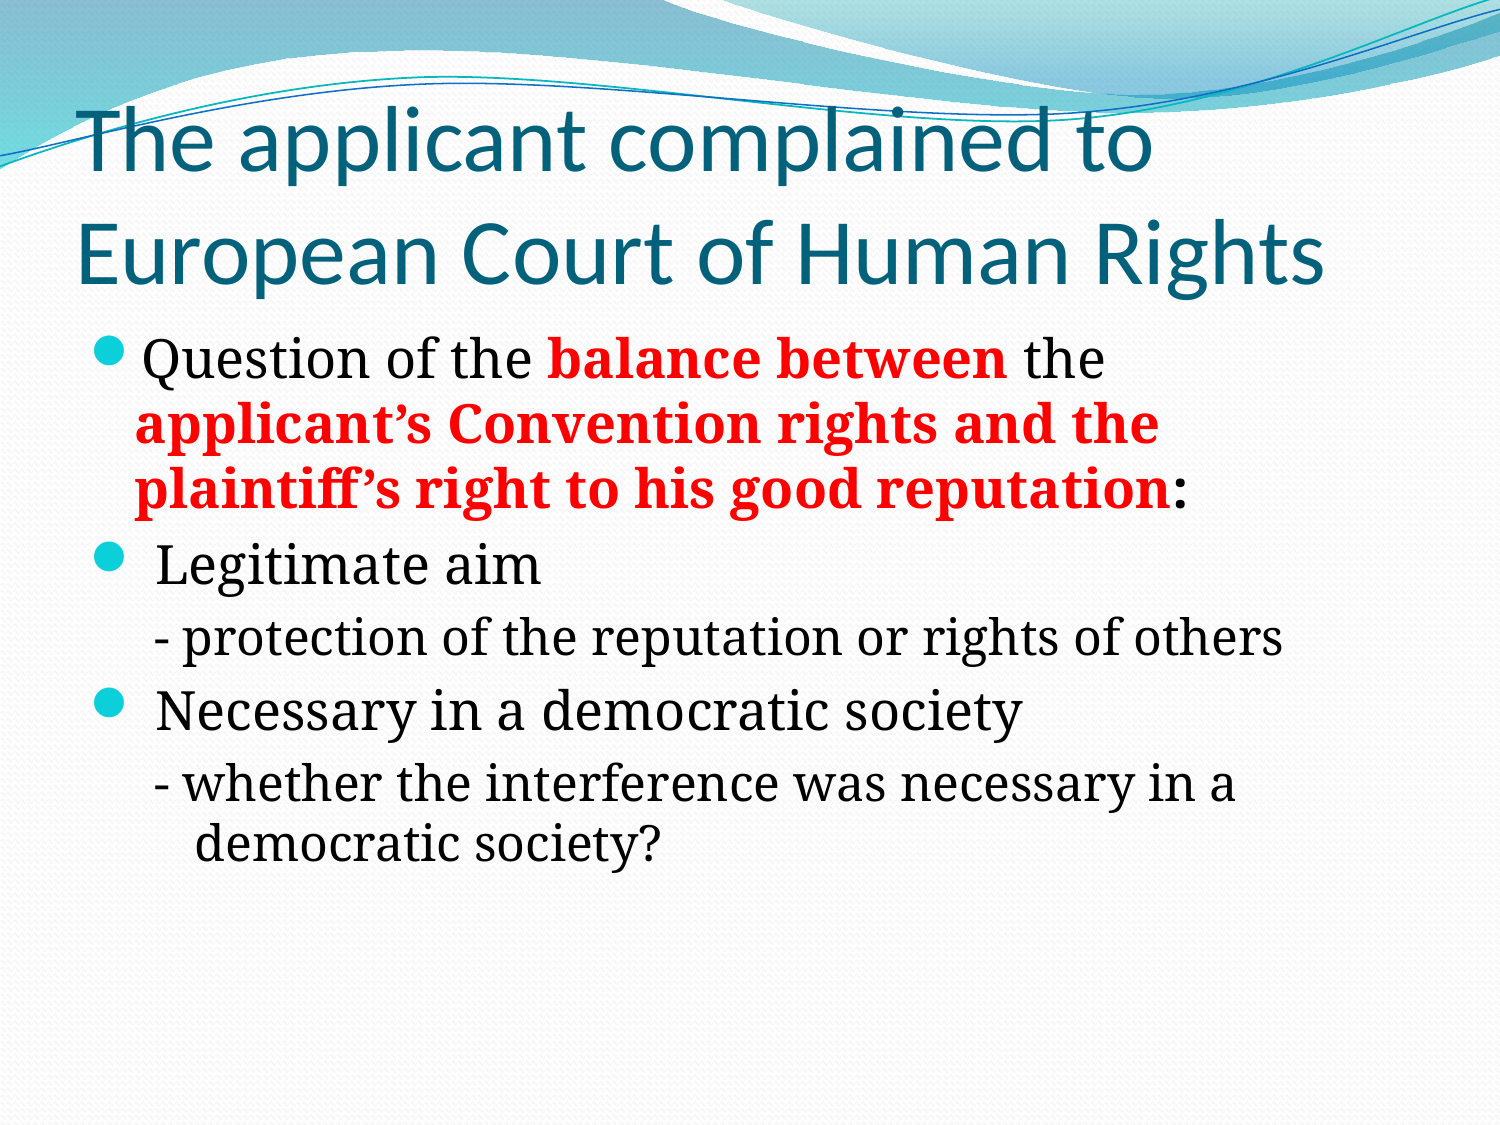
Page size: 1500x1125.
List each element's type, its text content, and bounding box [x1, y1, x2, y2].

title The applicant complained to European Court of Human Rights [75, 115, 1425, 303]
list Question of the balance between the applicant’s Convention rights and the plaintiff’s right to his good reputation: Legitimate aim - protection of the reputation or rights of others Necessary in a democratic society - whether the interference was necessary in a democratic society? [75, 317, 1425, 1038]
